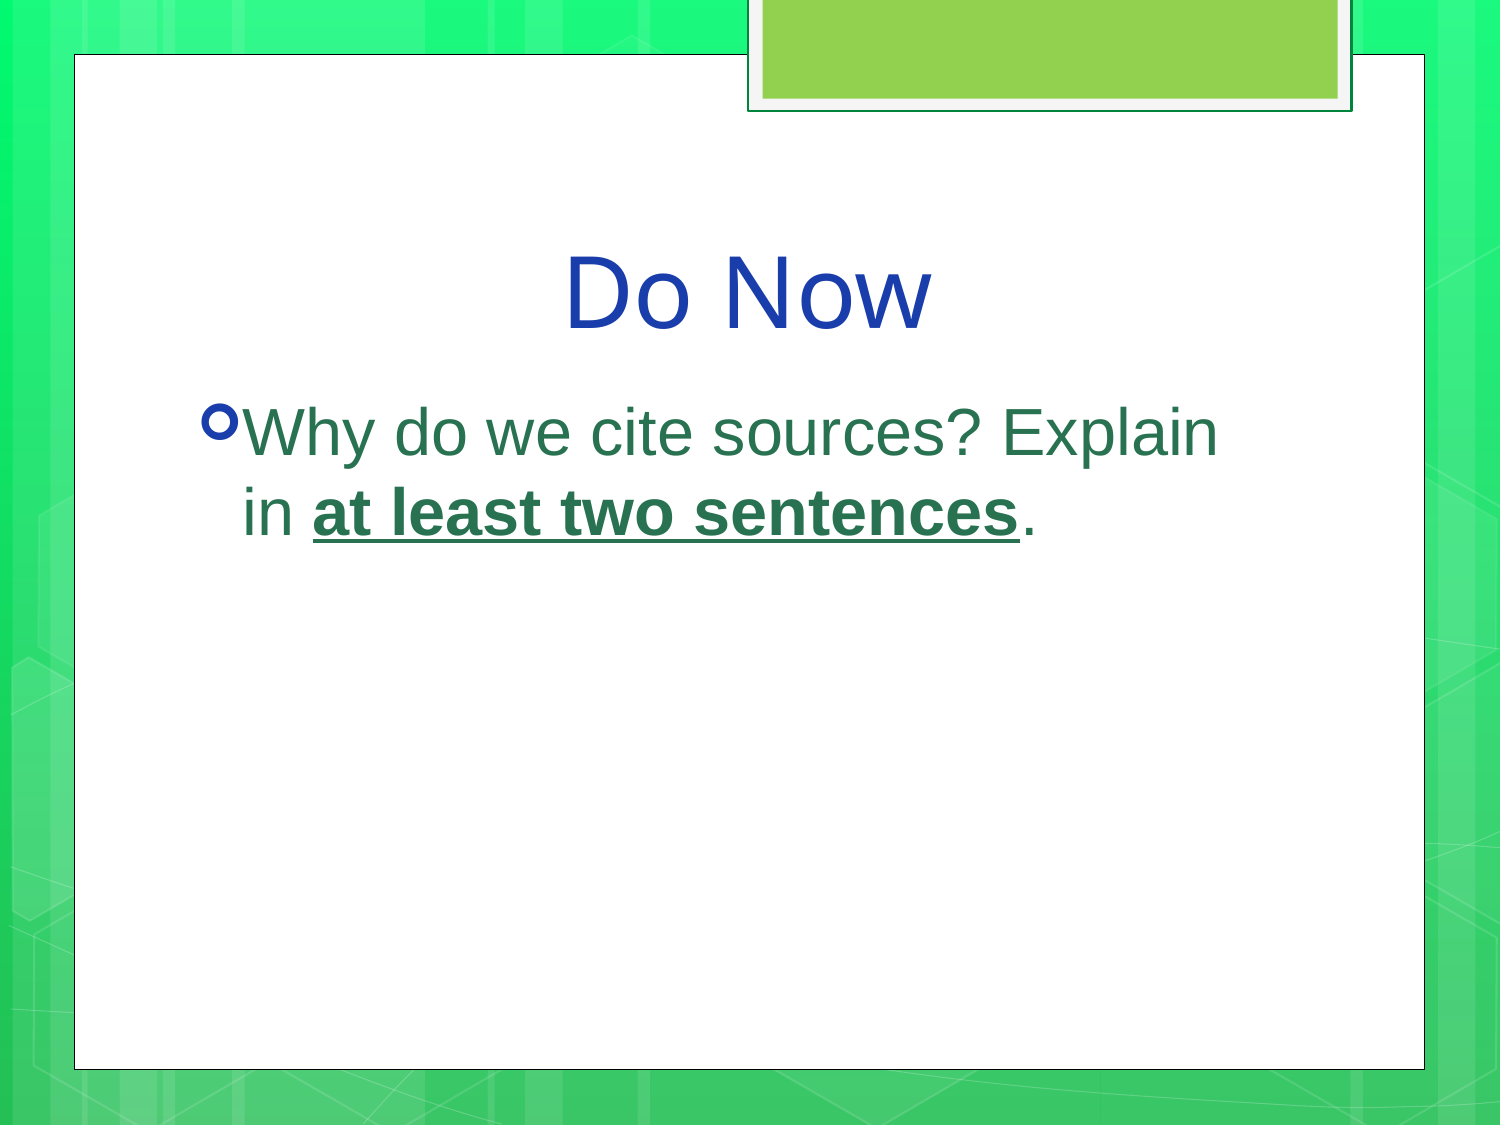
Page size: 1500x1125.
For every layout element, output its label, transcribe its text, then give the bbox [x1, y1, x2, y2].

list Why do we cite sources? Explain in at least two sentences. [171, 381, 1283, 957]
title Do Now [171, 168, 1324, 357]
